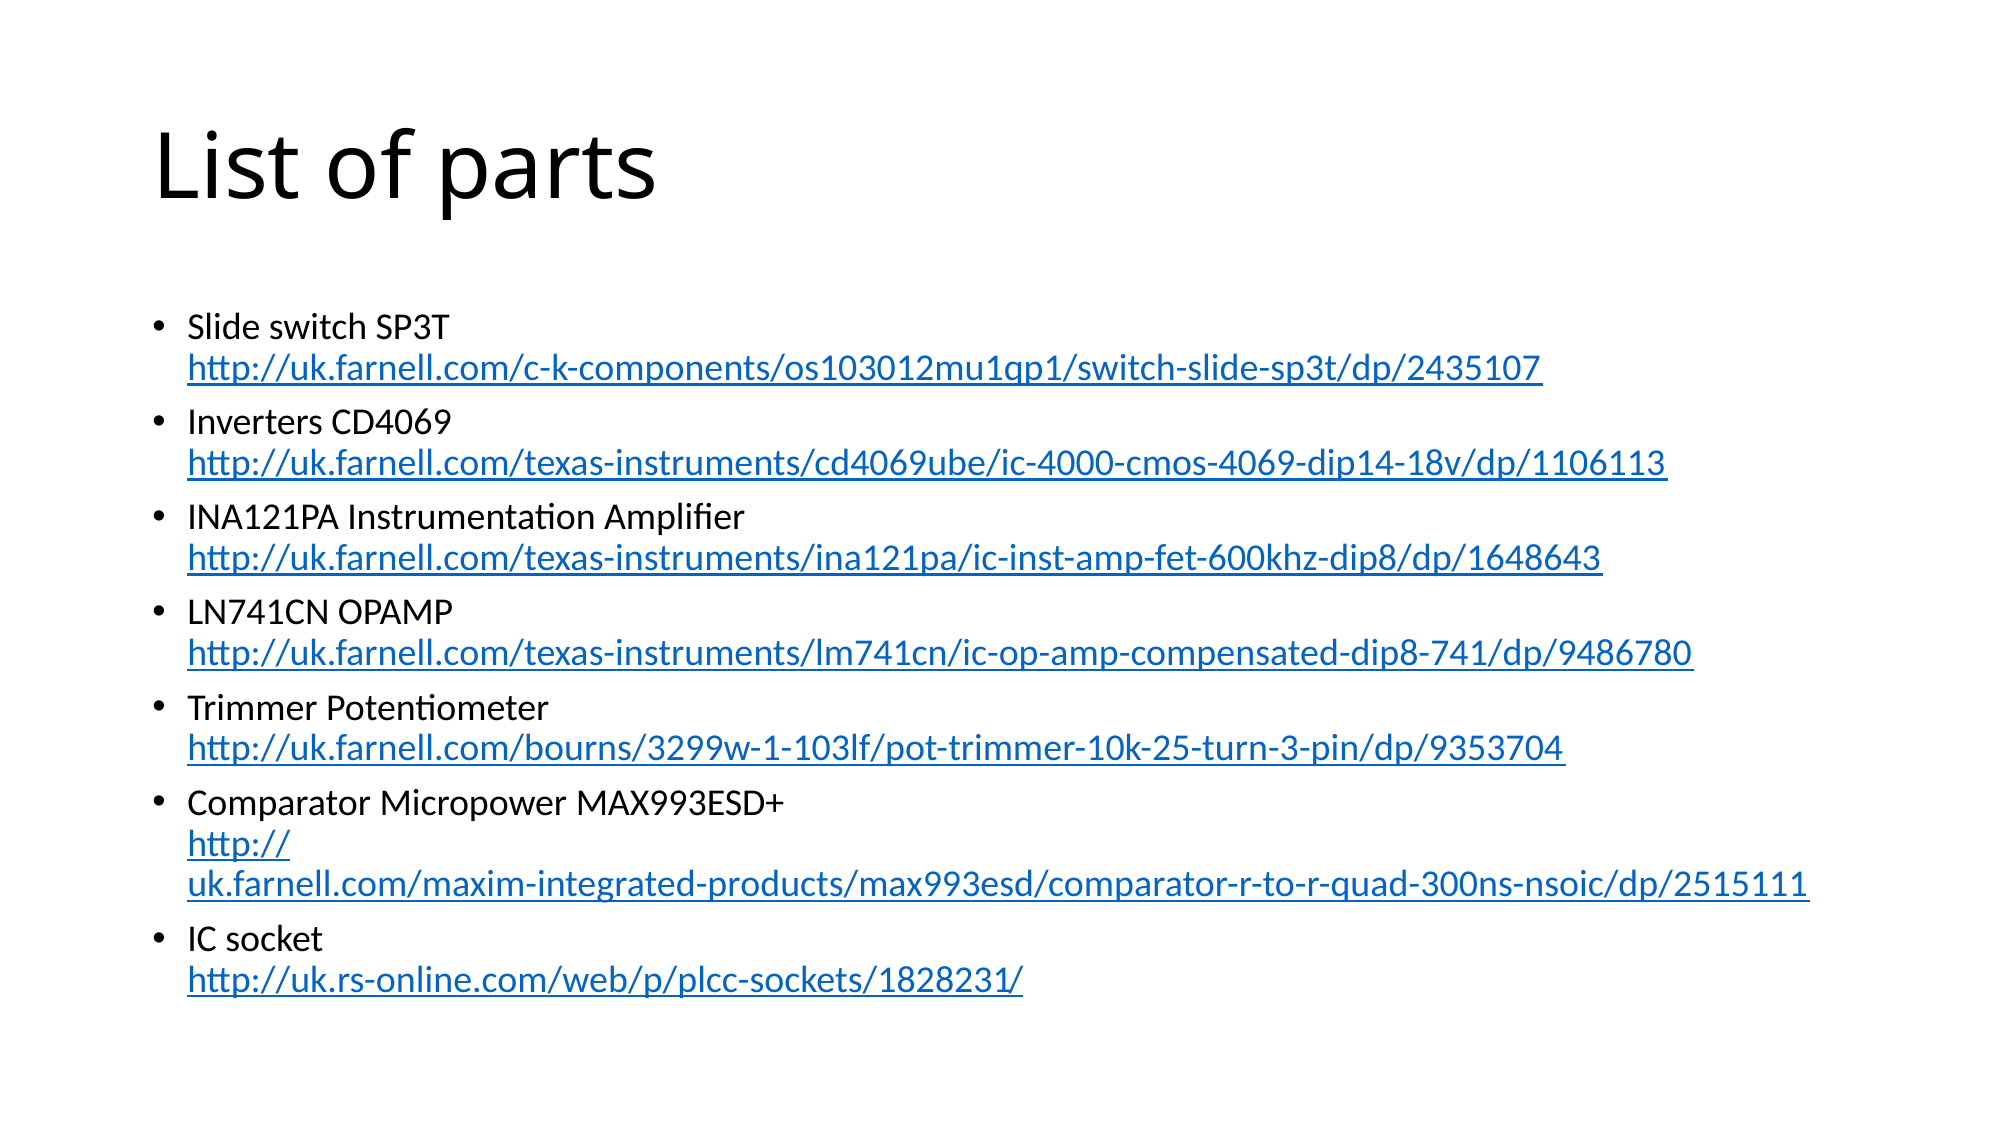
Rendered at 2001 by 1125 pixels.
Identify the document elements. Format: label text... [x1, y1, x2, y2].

title List of parts [137, 59, 1863, 278]
list Slide switch SP3T http://uk.farnell.com/c-k-components/os103012mu1qp1/switch-slide-sp3t/dp/2435107 Inverters CD4069 http://uk.farnell.com/texas-instruments/cd4069ube/ic-4000-cmos-4069-dip14-18v/dp/1106113 INA121PA Instrumentation Amplifier http://uk.farnell.com/texas-instruments/ina121pa/ic-inst-amp-fet-600khz-dip8/dp/1648643 LN741CN OPAMP http://uk.farnell.com/texas-instruments/lm741cn/ic-op-amp-compensated-dip8-741/dp/9486780 Trimmer Potentiometer http://uk.farnell.com/bourns/3299w-1-103lf/pot-trimmer-10k-25-turn-3-pin/dp/9353704 Comparator Micropower MAX993ESD+ http://uk.farnell.com/maxim-integrated-products/max993esd/comparator-r-to-r-quad-300ns-nsoic/dp/2515111 IC socket http://uk.rs-online.com/web/p/plcc-sockets/1828231/ [137, 299, 1863, 1014]
